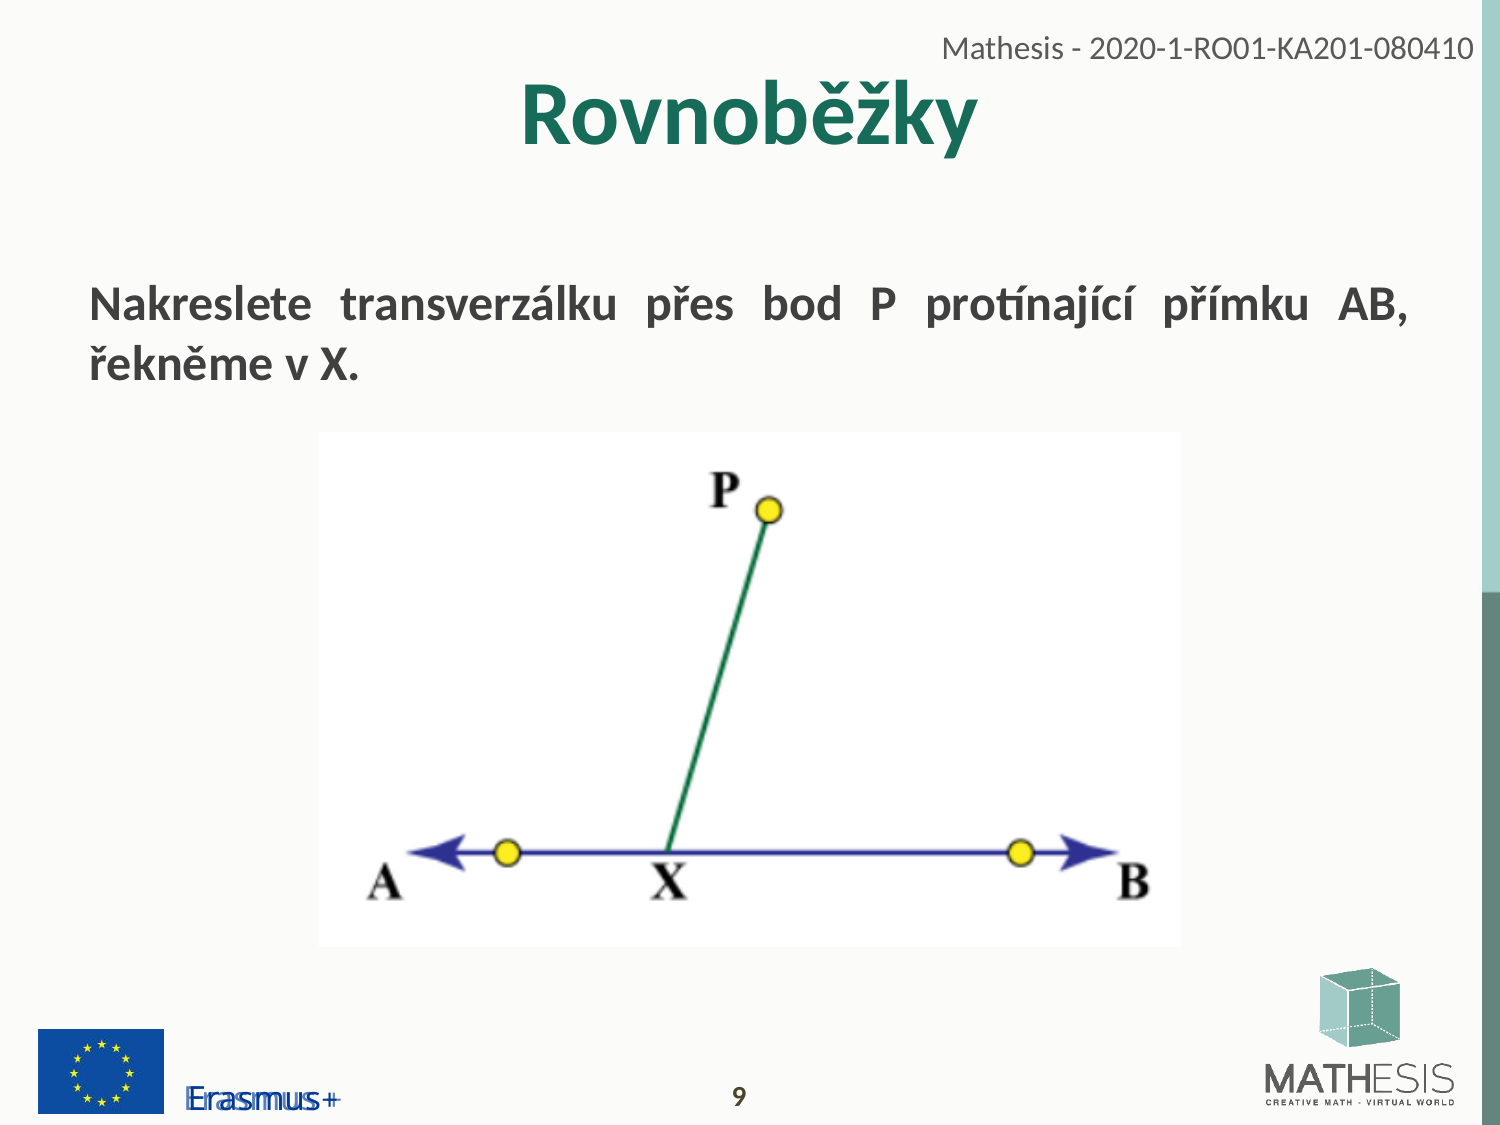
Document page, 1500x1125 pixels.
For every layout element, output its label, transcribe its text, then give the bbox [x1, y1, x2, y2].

picture [318, 432, 1182, 948]
list Nakreslete transverzálku přes bod P protínající přímku AB, řekněme v X. [75, 262, 1425, 1005]
title Rovnoběžky [75, 45, 1425, 233]
picture [38, 1029, 164, 1114]
